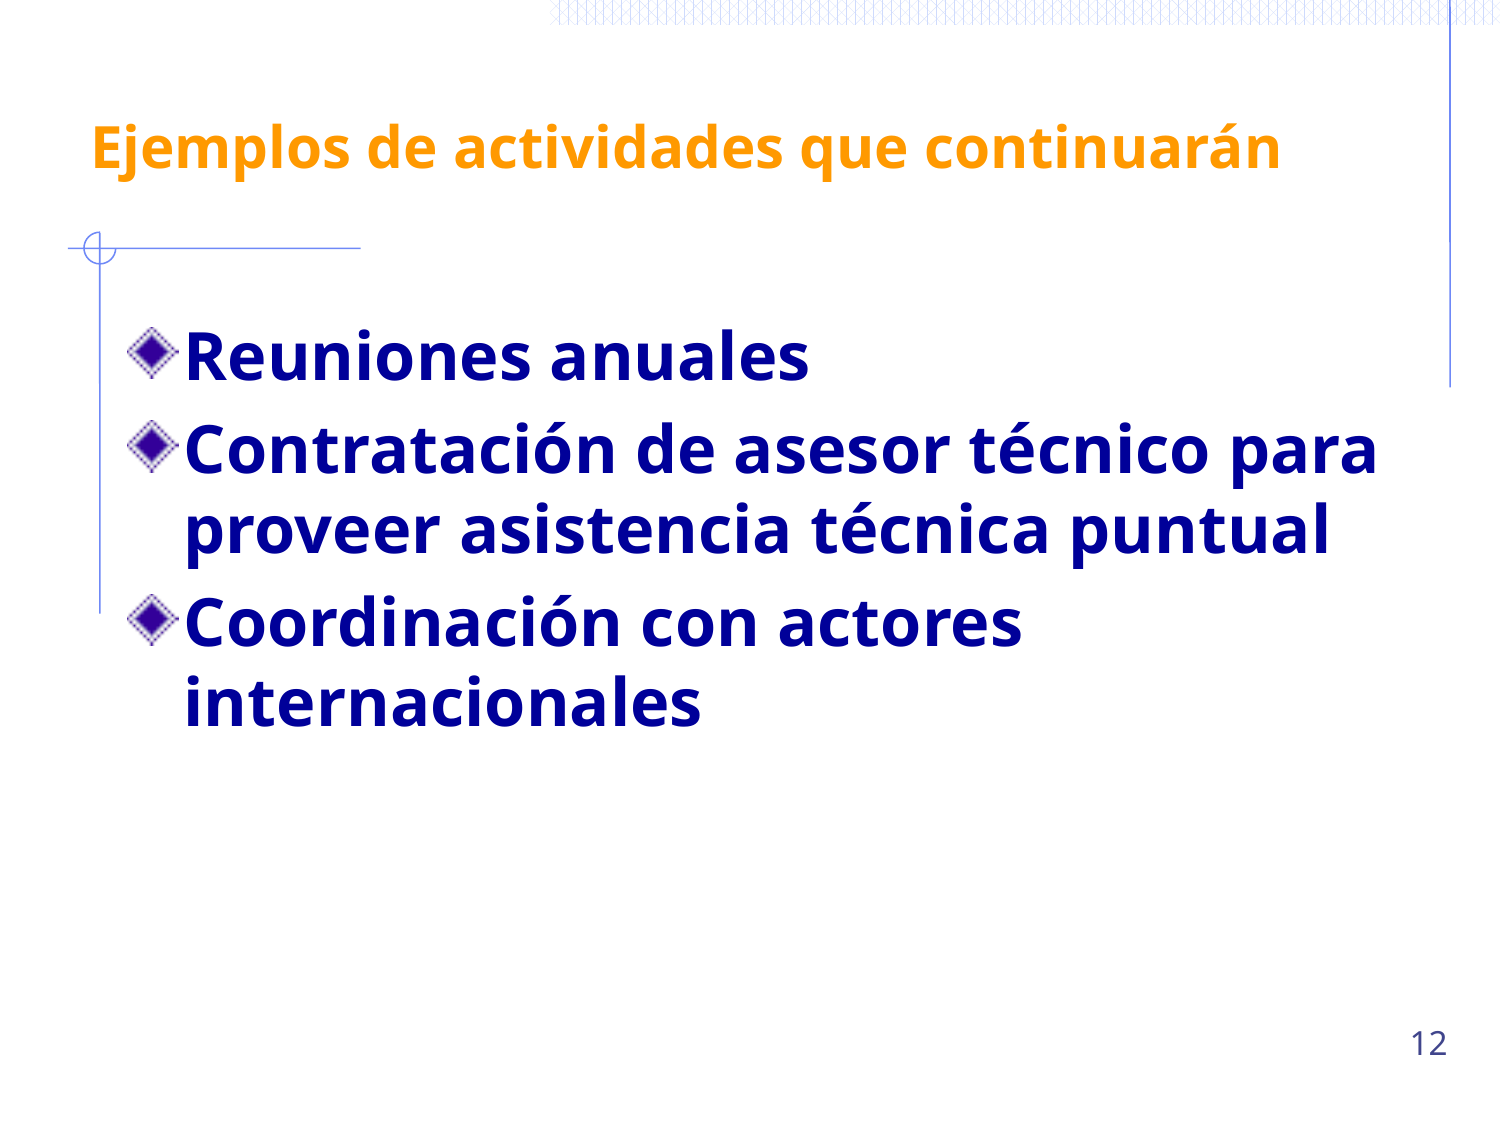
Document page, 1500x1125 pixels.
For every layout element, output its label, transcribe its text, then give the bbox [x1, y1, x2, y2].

slide_number 12 [1149, 999, 1463, 1076]
picture [127, 420, 179, 473]
list Reuniones anuales Contratación de asesor técnico para proveer asistencia técnica puntual Coordinación con actores internacionales [112, 212, 1401, 1001]
title Ejemplos de actividades que continuarán [74, 49, 1438, 188]
picture [127, 594, 179, 646]
picture [127, 327, 179, 379]
